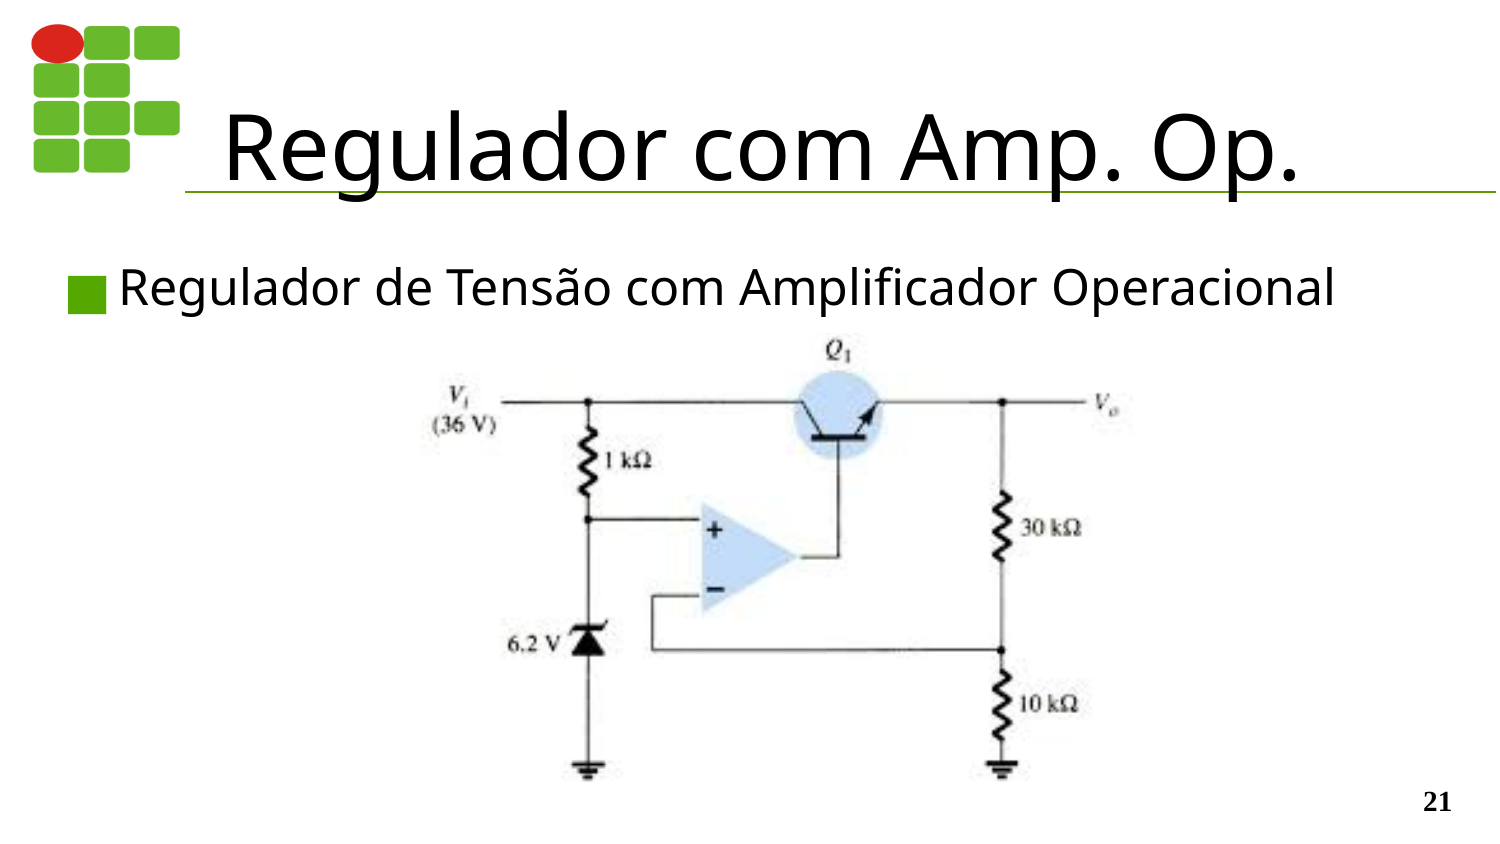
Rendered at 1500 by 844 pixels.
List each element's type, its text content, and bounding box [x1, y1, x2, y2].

picture [419, 333, 1134, 793]
list Regulador de Tensão com Amplificador Operacional [46, 248, 1469, 350]
text_box ‹#› [1155, 768, 1468, 825]
picture [29, 23, 182, 174]
title Regulador com Amp. Op. [206, 26, 1468, 207]
